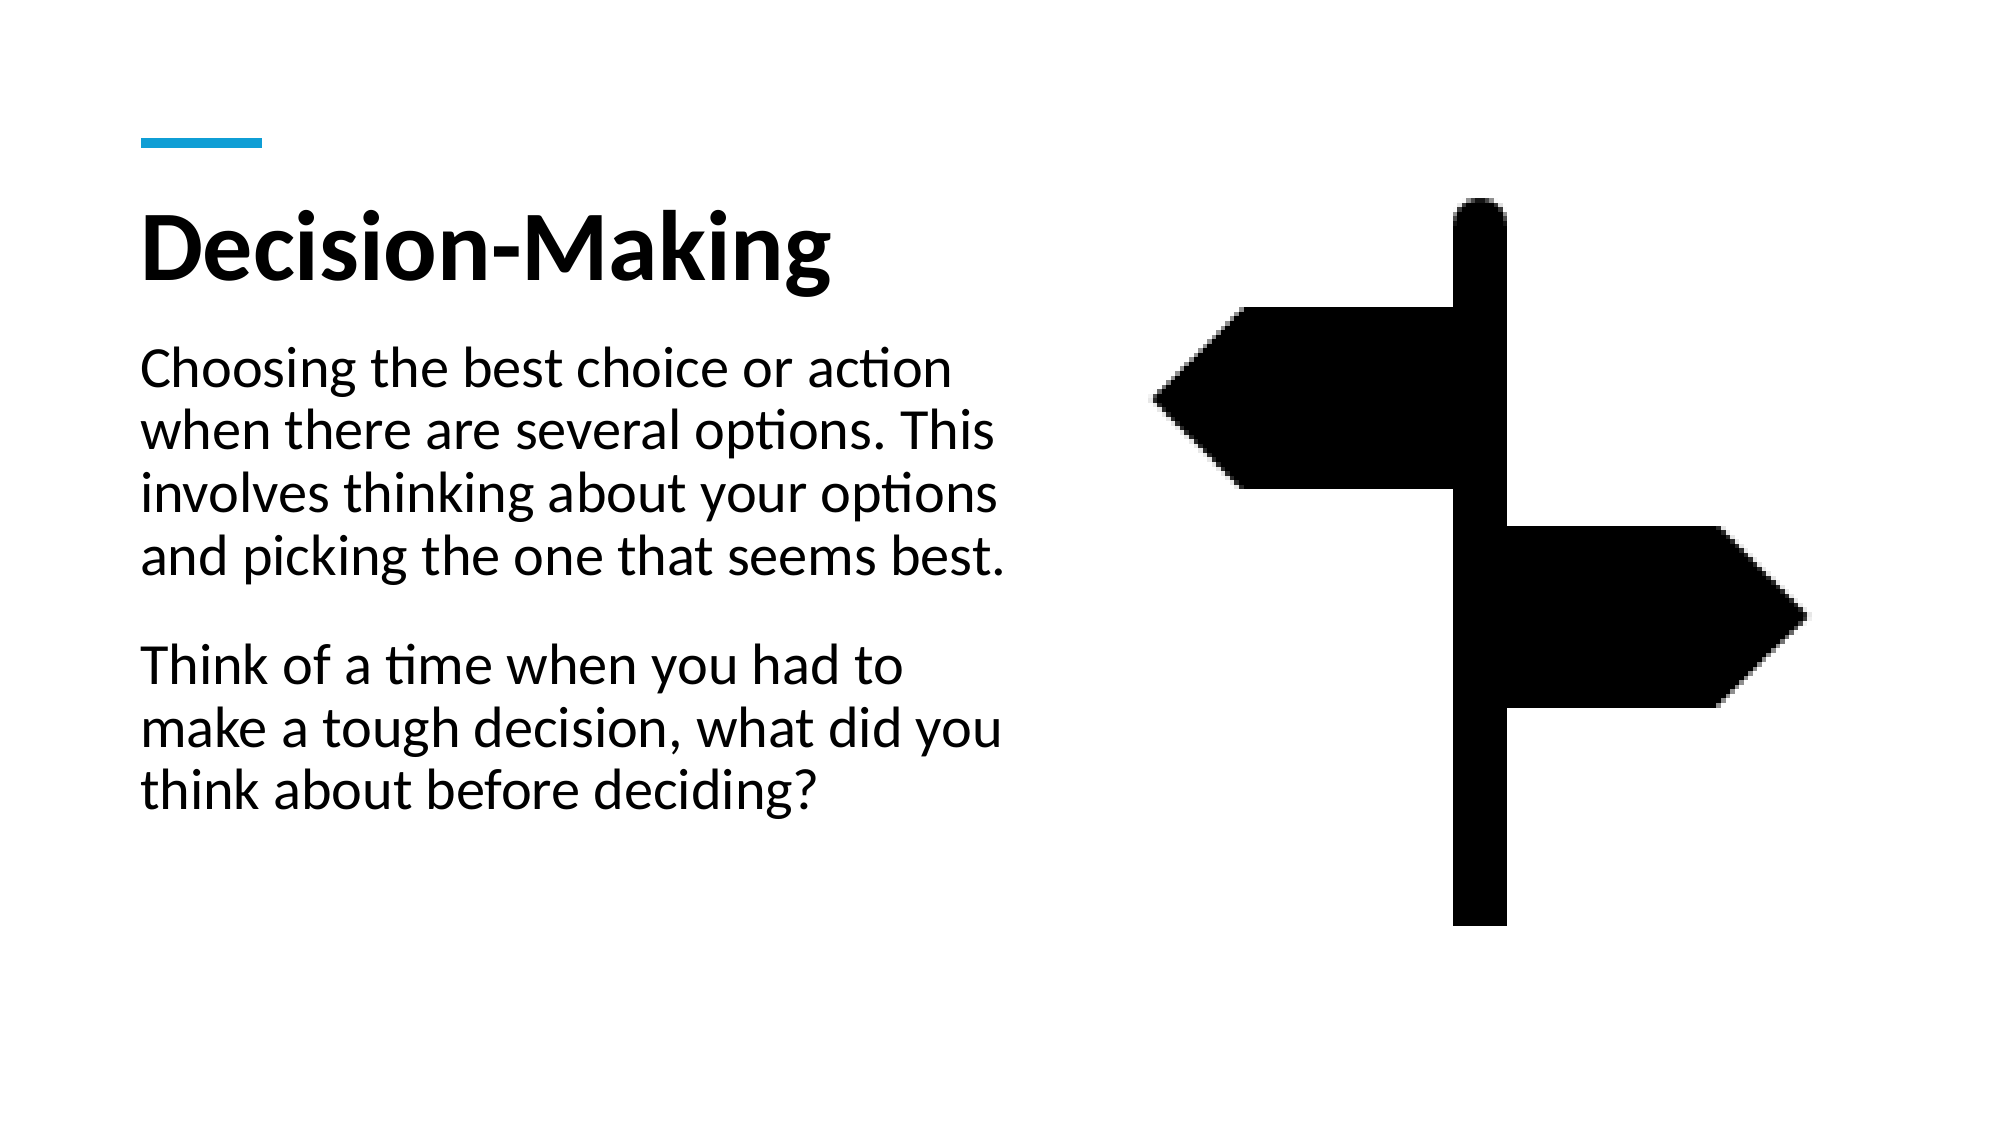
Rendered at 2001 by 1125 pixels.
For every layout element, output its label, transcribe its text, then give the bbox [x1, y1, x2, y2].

picture [1043, 125, 1917, 1000]
list Choosing the best choice or action when there are several options. This involves thinking about your options and picking the one that seems best. Think of a time when you had to make a tough decision, what did you think about before deciding? [124, 329, 1029, 1091]
title Decision-Making [124, 186, 1043, 330]
